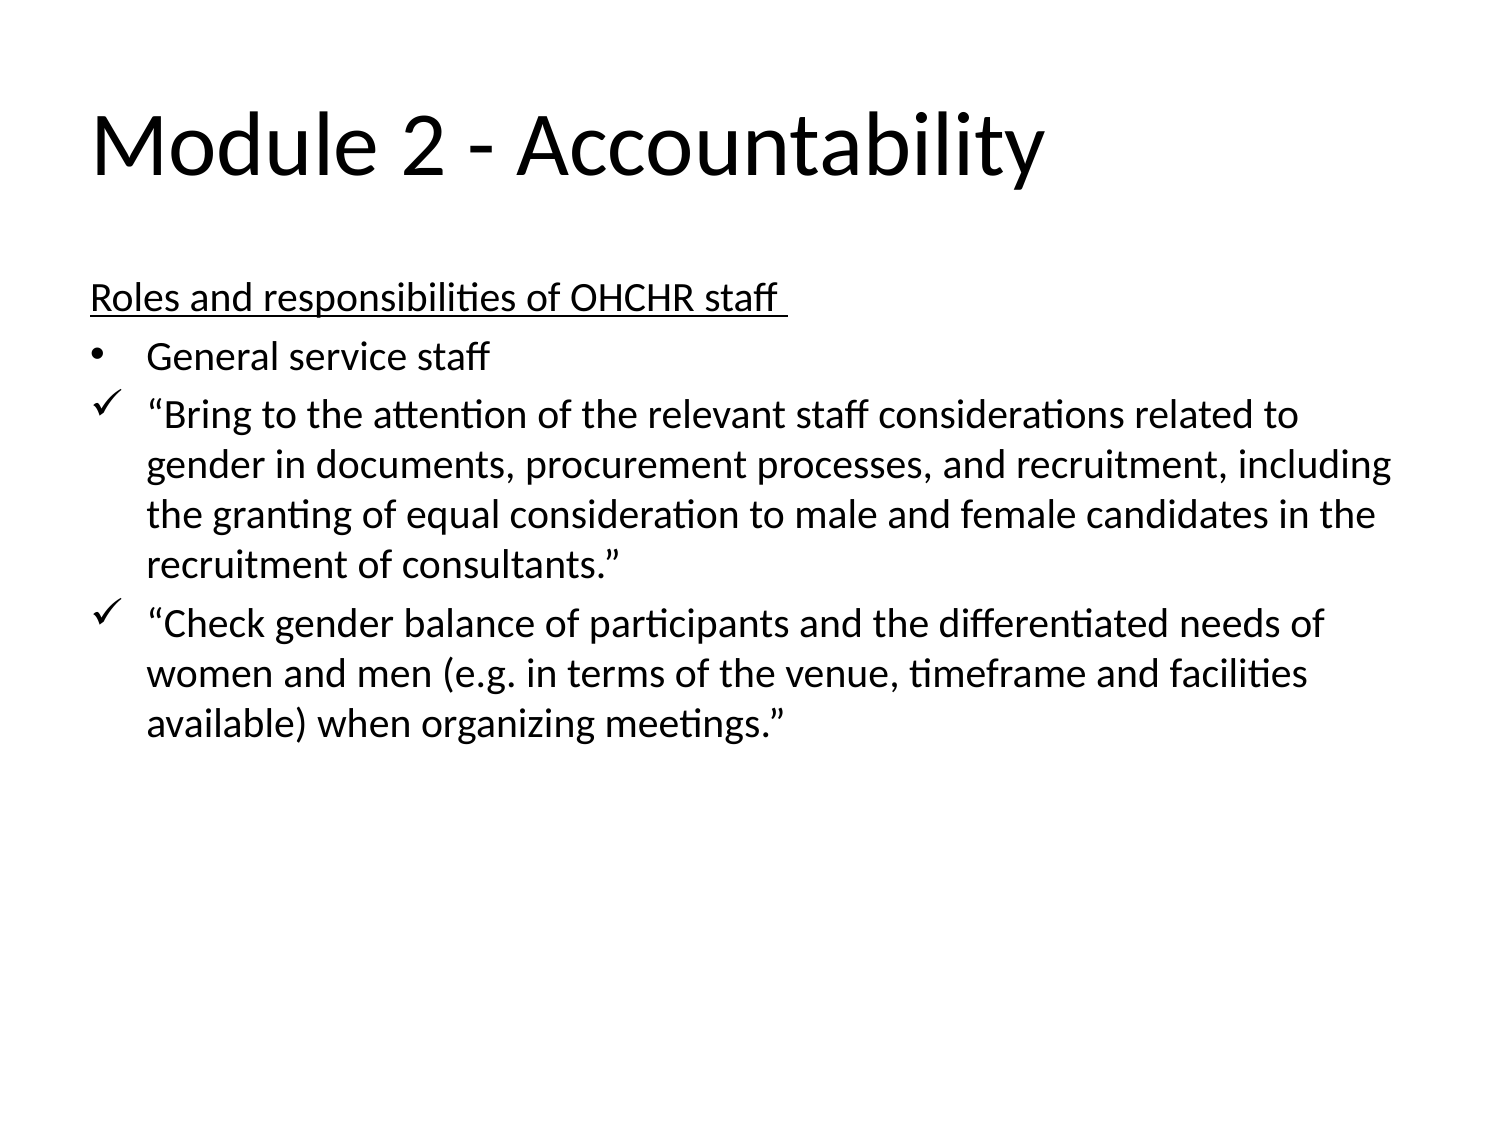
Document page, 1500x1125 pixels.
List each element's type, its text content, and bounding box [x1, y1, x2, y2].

title Module 2 - Accountability [75, 45, 1425, 233]
list Roles and responsibilities of OHCHR staff General service staff “Bring to the attention of the relevant staff considerations related to gender in documents, procurement processes, and recruitment, including the granting of equal consideration to male and female candidates in the recruitment of consultants.” “Check gender balance of participants and the differentiated needs of women and men (e.g. in terms of the venue, timeframe and facilities available) when organizing meetings.” [75, 262, 1425, 1005]
